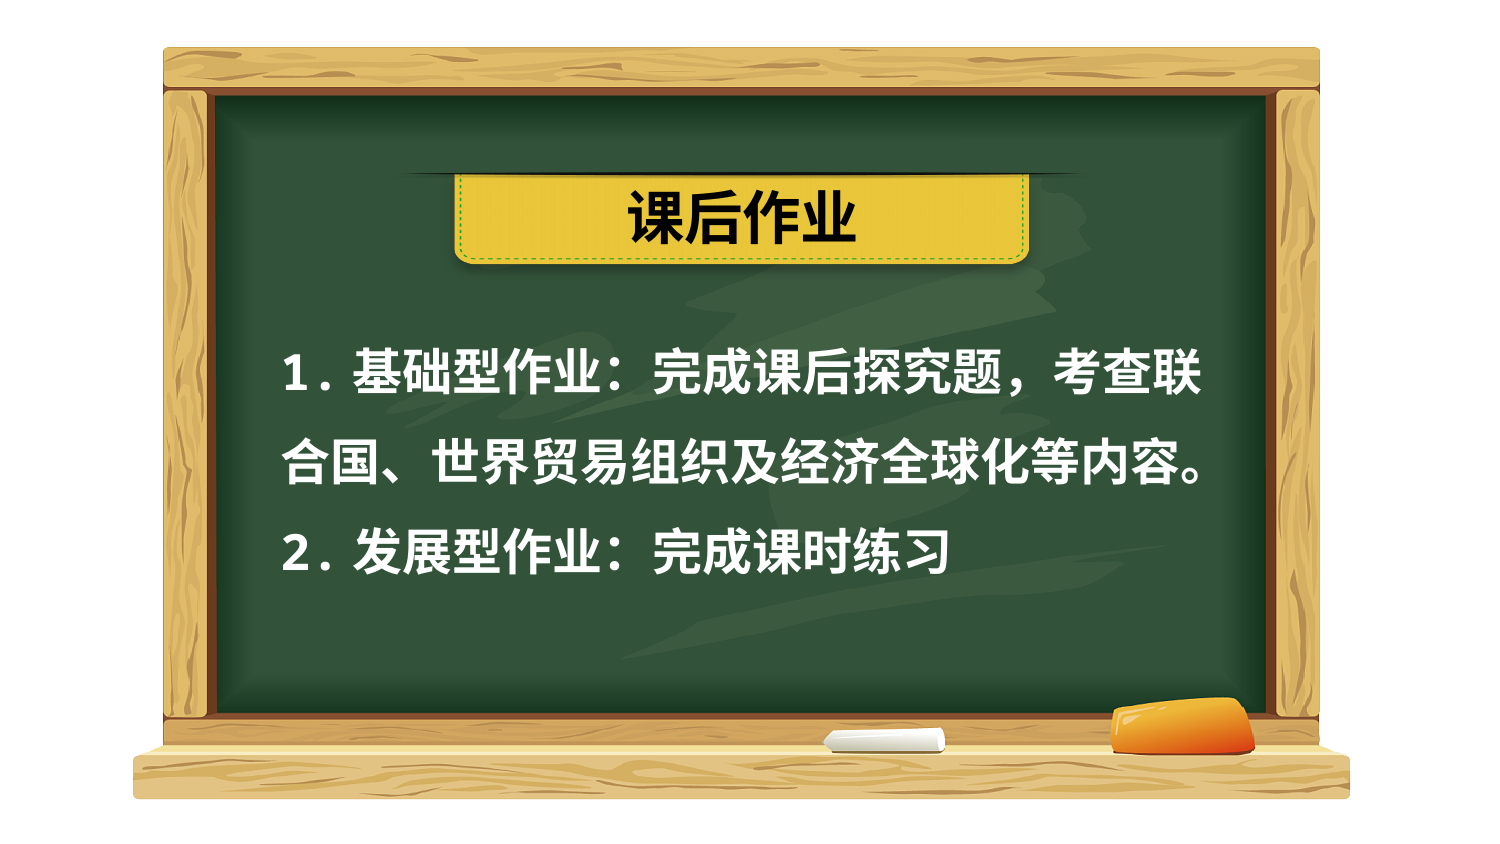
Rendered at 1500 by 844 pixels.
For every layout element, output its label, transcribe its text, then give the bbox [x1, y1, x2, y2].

picture [77, 39, 1407, 819]
text_box 1.基础型作业：完成课后探究题，考查联合国、世界贸易组织及经济全球化等内容。 2.发展型作业：完成课时练习 [265, 303, 1235, 521]
